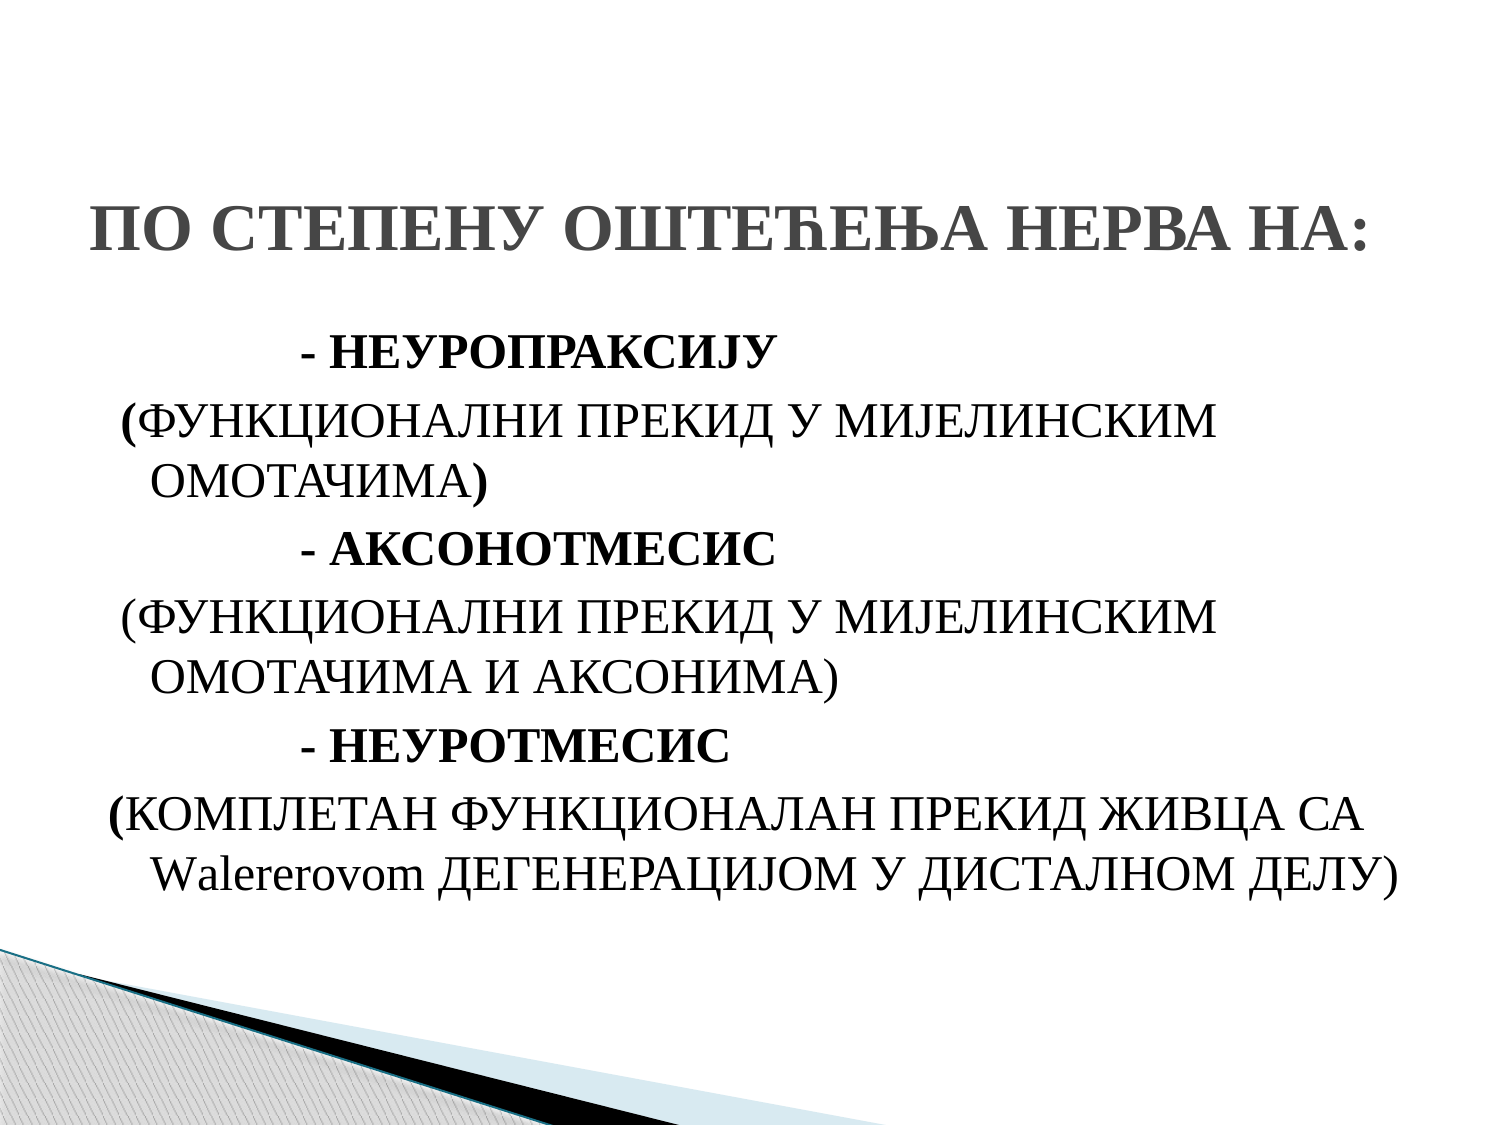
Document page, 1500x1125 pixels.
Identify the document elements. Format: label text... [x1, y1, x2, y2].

title ПО СТЕПЕНУ ОШТЕЋЕЊА НЕРВА НА: [75, 125, 1425, 233]
list - НЕУРОПРАКСИЈУ (ФУНКЦИОНАЛНИ ПРЕКИД У МИЈЕЛИНСКИМ ОМОТАЧИМА) - АКСОНОТМЕСИС (ФУНКЦИОНАЛНИ ПРЕКИД У МИЈЕЛИНСКИМ ОМОТАЧИМА И АКСОНИМА) - НЕУРОТМЕСИС (КОМПЛЕТАН ФУНКЦИОНАЛАН ПРЕКИД ЖИВЦА СА Walererovom ДЕГЕНЕРАЦИЈОМ У ДИСТАЛНОМ ДЕЛУ) [74, 242, 1426, 986]
